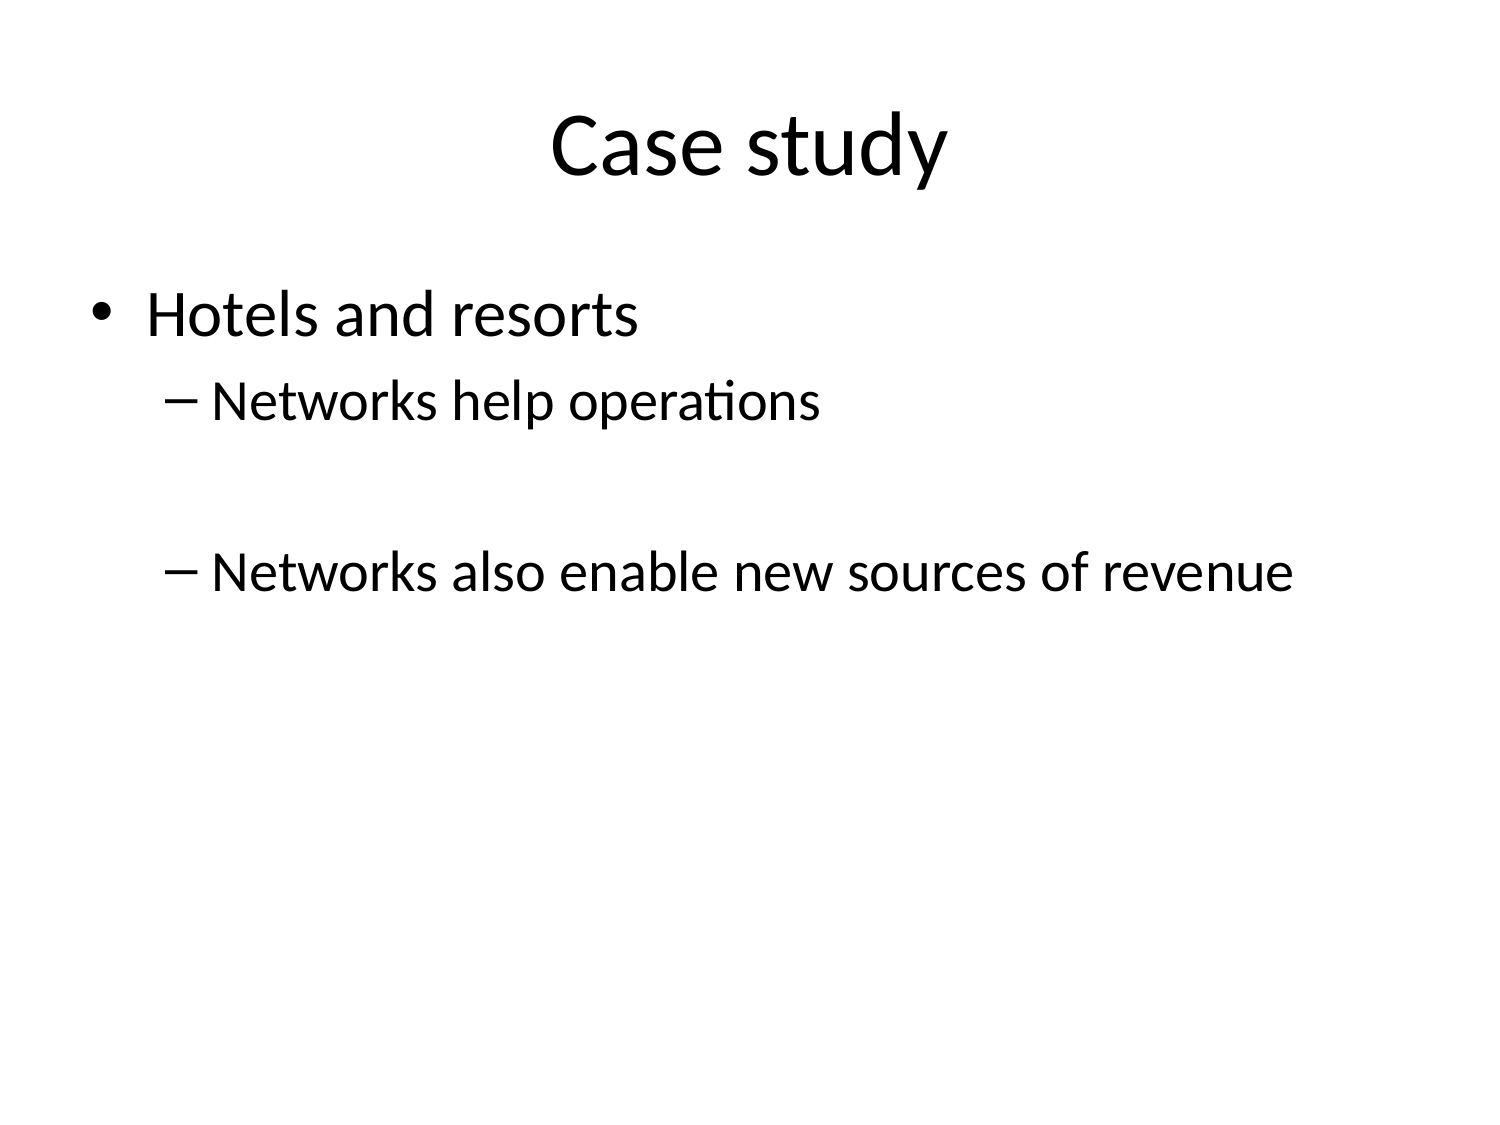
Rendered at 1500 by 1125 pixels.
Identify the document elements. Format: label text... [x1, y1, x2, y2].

list Hotels and resorts Networks help operations Networks also enable new sources of revenue [74, 262, 1426, 1006]
title Case study [74, 44, 1426, 233]
